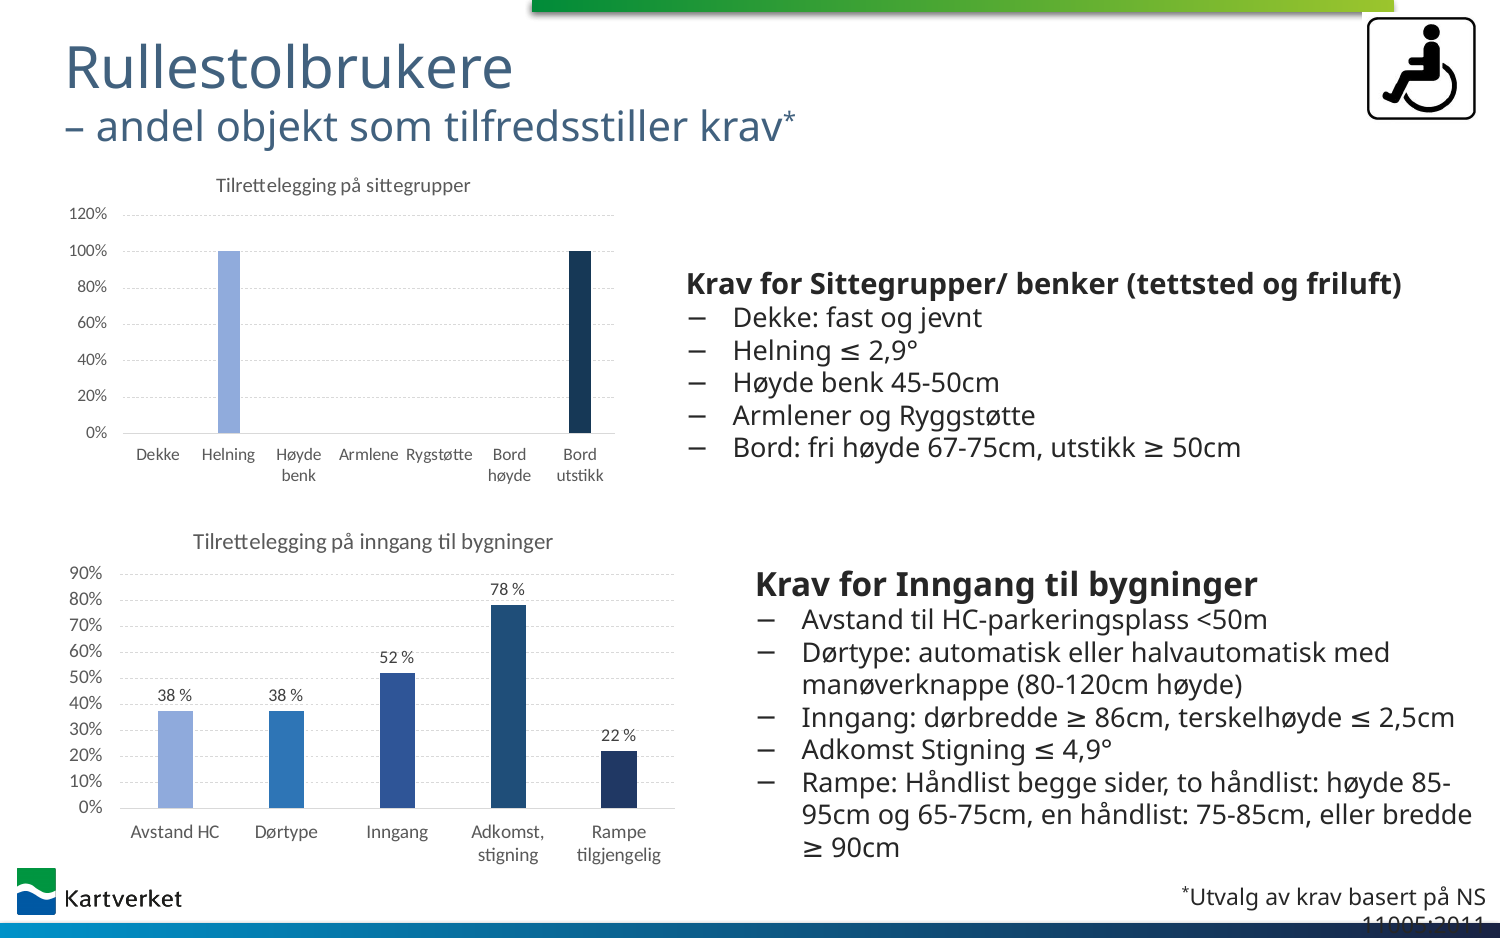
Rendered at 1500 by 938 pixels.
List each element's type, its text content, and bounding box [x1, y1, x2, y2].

text_box *Utvalg av krav basert på NS 11005:2011 [1068, 873, 1500, 938]
picture [62, 166, 625, 492]
text_box Krav for Inngang til bygninger Avstand til HC-parkeringsplass <50m Dørtype: automatisk eller halvautomatisk med manøverknappe (80-120cm høyde) Inngang: dørbredde ≥ 86cm, terskelhøyde ≤ 2,5cm Adkomst Stigning ≤ 4,9° Rampe: Håndlist begge sider, to håndlist: høyde 85-95cm og 65-75cm, en håndlist: 75-85cm, eller bredde ≥ 90cm [740, 555, 1491, 870]
text_box Rullestolbrukere – andel objekt som tilfredsstiller krav* [49, 25, 1431, 158]
picture [62, 520, 685, 874]
text_box Krav for Sittegrupper/ benker (tettsted og friluft) Dekke: fast og jevnt Helning ≤ 2,9° Høyde benk 45-50cm Armlener og Ryggstøtte Bord: fri høyde 67-75cm, utstikk ≥ 50cm [670, 258, 1418, 471]
picture [1362, 12, 1481, 126]
